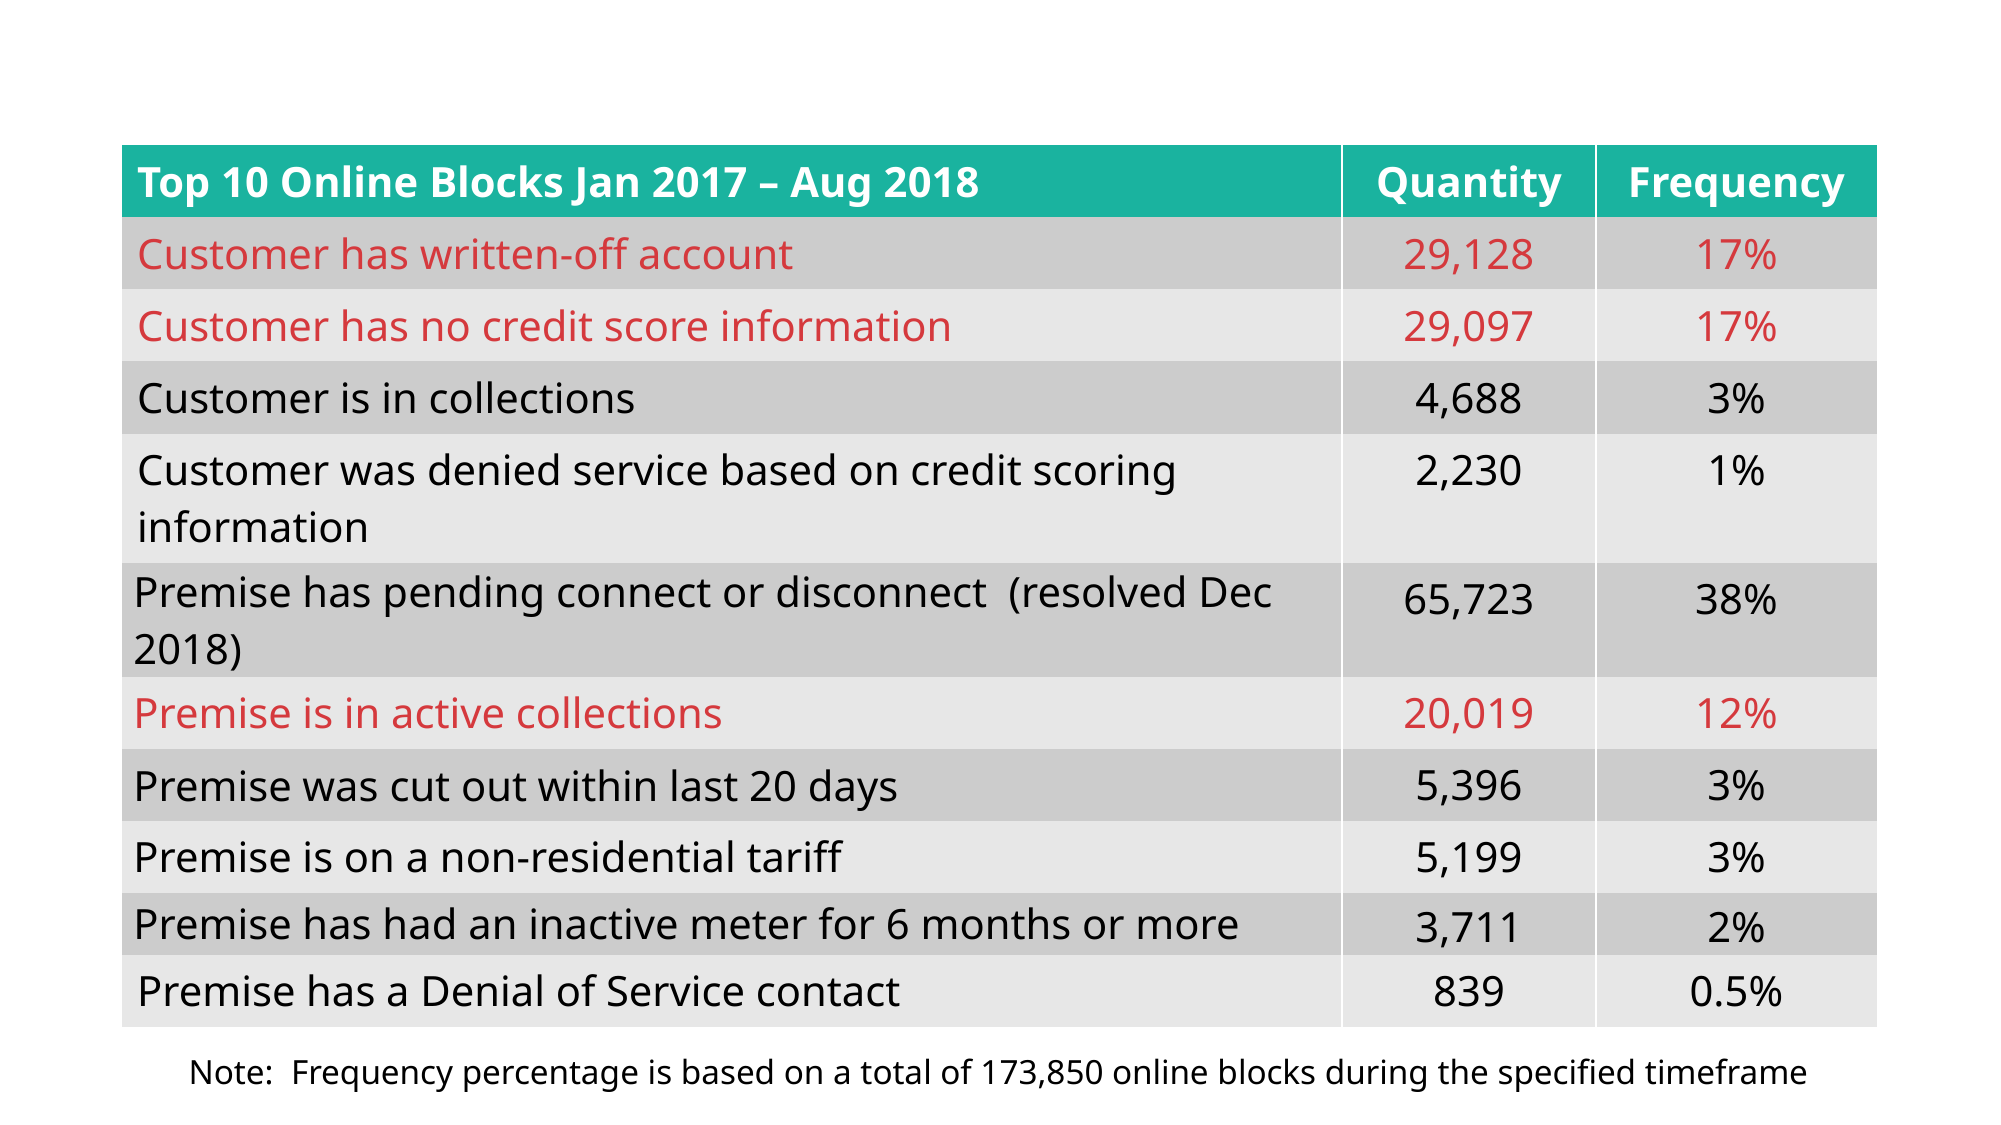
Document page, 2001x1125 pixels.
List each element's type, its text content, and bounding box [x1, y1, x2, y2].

table_cell 3% [1597, 821, 1877, 893]
table_cell 5,199 [1343, 821, 1595, 893]
table_cell 20,019 [1343, 677, 1595, 749]
table_cell Premise has pending connect or disconnect (resolved Dec 2018) [122, 563, 1341, 677]
table_cell 5,396 [1343, 749, 1595, 821]
table_cell 17% [1597, 289, 1877, 361]
table_cell 1% [1597, 434, 1877, 563]
text_box Note: Frequency percentage is based on a total of 173,850 online blocks during the specified timeframe [173, 1043, 1826, 1099]
table_cell Customer is in collections [122, 361, 1341, 434]
table_cell 3% [1597, 749, 1877, 821]
table_cell Premise has had an inactive meter for 6 months or more [122, 893, 1341, 955]
table_cell Customer has no credit score information [122, 289, 1341, 361]
table_cell Premise was cut out within last 20 days [122, 749, 1341, 821]
table_cell 3% [1597, 361, 1877, 434]
table_cell Customer has written-off account [122, 217, 1341, 289]
table_cell 2,230 [1343, 434, 1595, 563]
table_header Quantity [1343, 145, 1595, 217]
table_header Frequency [1597, 145, 1877, 217]
table_cell 4,688 [1343, 361, 1595, 434]
table_cell Premise is in active collections [122, 677, 1341, 749]
table_cell Premise has a Denial of Service contact [122, 955, 1341, 1027]
table_cell 29,128 [1343, 217, 1595, 289]
table_cell 38% [1597, 563, 1877, 677]
table_cell 2% [1597, 893, 1877, 955]
table_cell 3,711 [1343, 893, 1595, 955]
table_cell Customer was denied service based on credit scoring information [122, 434, 1341, 563]
table_cell 839 [1343, 955, 1595, 1027]
table_cell 29,097 [1343, 289, 1595, 361]
table_header Top 10 Online Blocks Jan 2017 – Aug 2018 [122, 145, 1341, 217]
table_cell 0.5% [1597, 955, 1877, 1027]
table_cell 12% [1597, 677, 1877, 749]
table_cell 17% [1597, 217, 1877, 289]
table_cell Premise is on a non-residential tariff [122, 821, 1341, 893]
table_cell 65,723 [1343, 563, 1595, 677]
